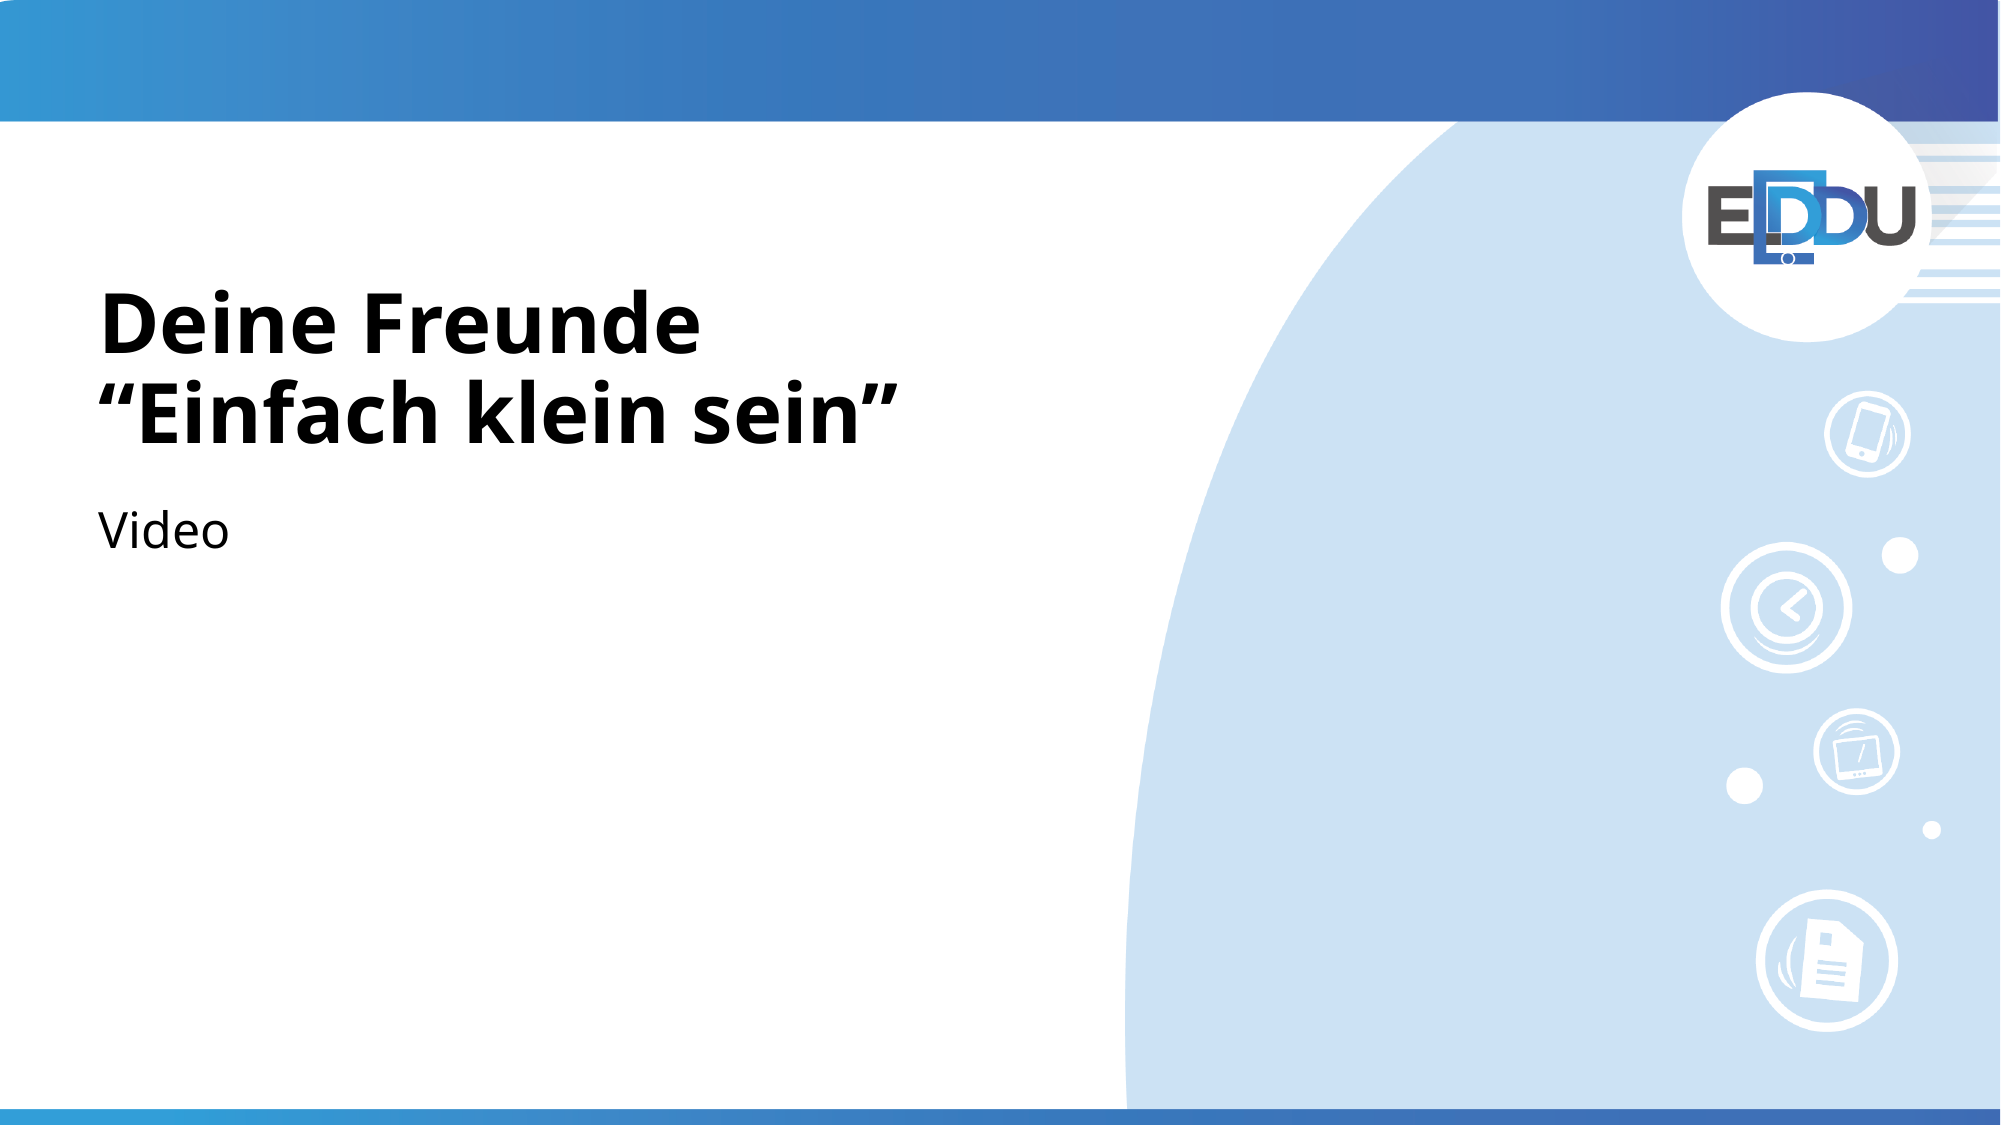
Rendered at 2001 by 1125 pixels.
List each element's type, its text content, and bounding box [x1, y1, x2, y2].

picture [0, 0, 2001, 1125]
subtitle Video [83, 498, 1584, 661]
title Deine Freunde “Einfach klein sein” [83, 195, 1584, 470]
